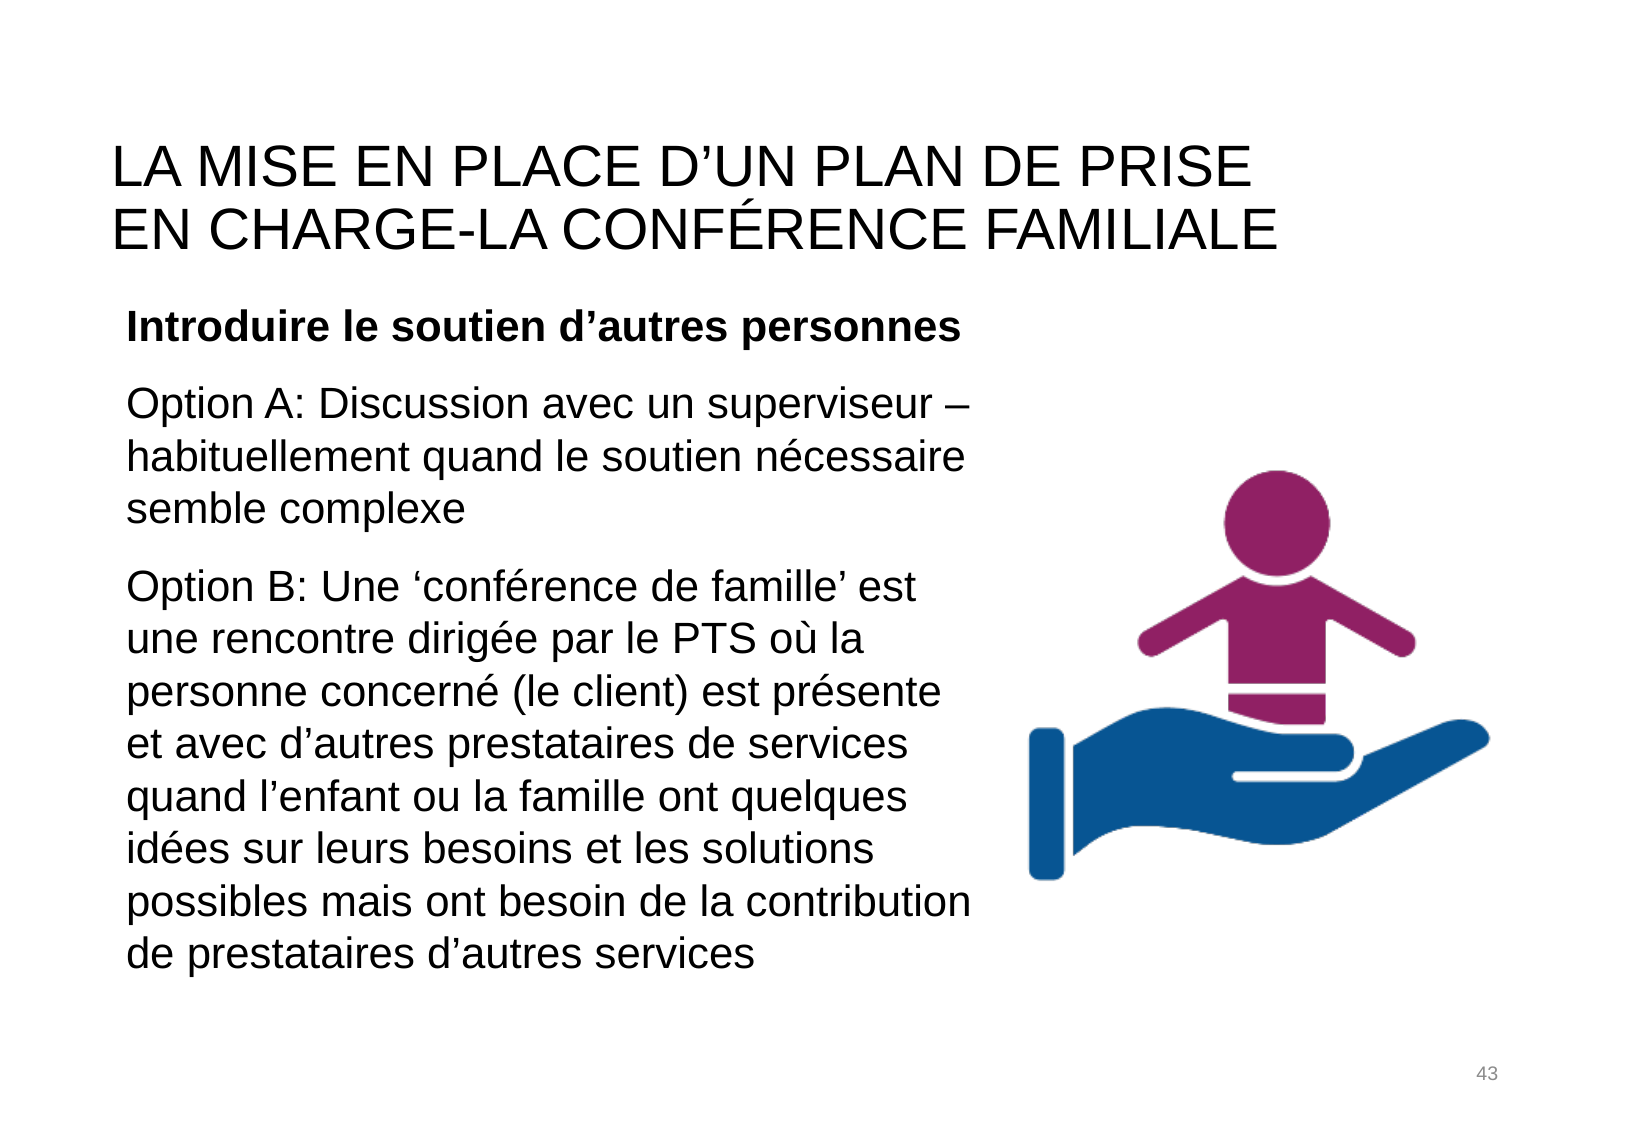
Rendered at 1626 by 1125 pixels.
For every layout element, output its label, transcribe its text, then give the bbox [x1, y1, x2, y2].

title La mise en place d’un plan de prise en charge-la conférence familiale [111, 59, 1514, 270]
list Introduire le soutien d’autres personnes Option A: Discussion avec un superviseur – habituellement quand le soutien nécessaire semble complexe Option B: Une ‘conférence de famille’ est une rencontre dirigée par le PTS où la personne concerné (le client) est présente et avec d’autres prestataires de services quand l’enfant ou la famille ont quelques idées sur leurs besoins et les solutions possibles mais ont besoin de la contribution de prestataires d’autres services [111, 297, 991, 1014]
picture [1017, 298, 1514, 1015]
slide_number 43 [1147, 1042, 1514, 1103]
